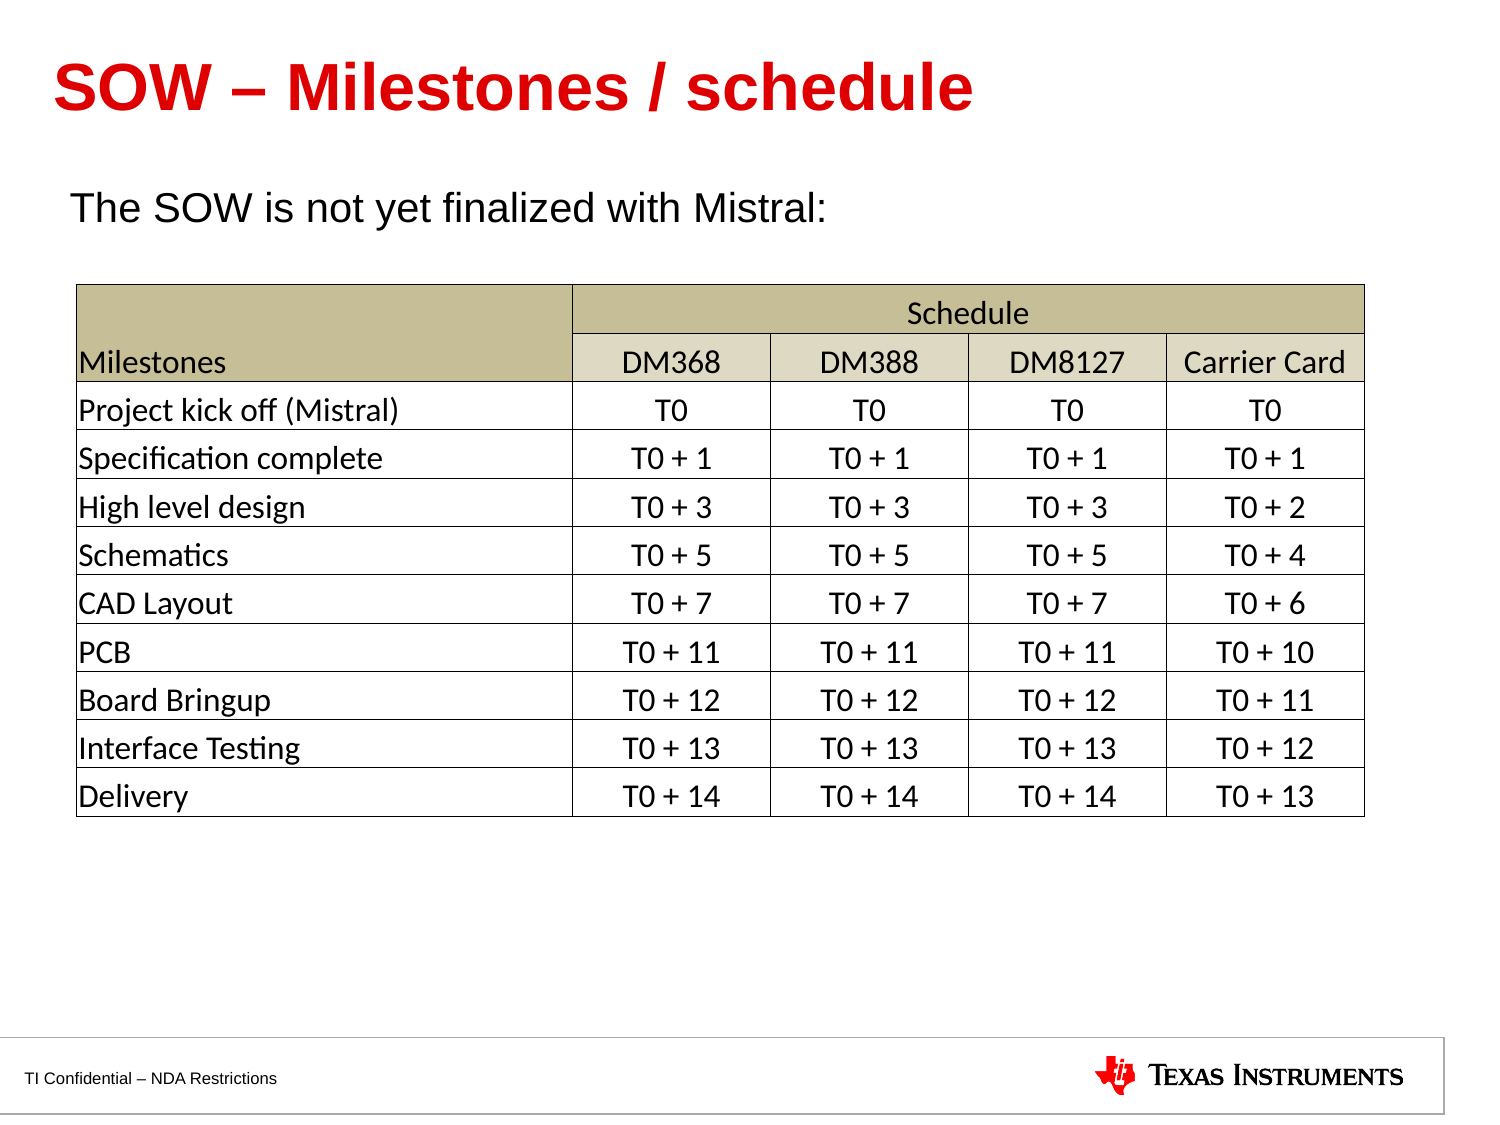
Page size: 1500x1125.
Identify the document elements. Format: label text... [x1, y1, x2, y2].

table_cell T0 + 3 [969, 479, 1166, 526]
table_header Schedule [573, 285, 1364, 333]
table_cell Delivery [77, 768, 572, 816]
table_cell T0 + 3 [771, 479, 968, 526]
table_cell CAD Layout [77, 575, 572, 623]
table_cell DM388 [771, 334, 968, 381]
table_cell Interface Testing [77, 720, 572, 767]
table_cell T0 + 11 [969, 624, 1166, 671]
table_cell T0 + 1 [969, 430, 1166, 478]
list The SOW is not yet finalized with Mistral: [54, 173, 1444, 984]
table_cell T0 + 10 [1167, 624, 1364, 671]
table_cell T0 + 12 [771, 672, 968, 719]
table_cell PCB [77, 624, 572, 671]
table_cell T0 + 1 [573, 430, 770, 478]
table_cell T0 + 13 [573, 720, 770, 767]
table_cell T0 + 7 [771, 575, 968, 623]
title SOW – Milestones / schedule [37, 23, 1426, 158]
table_cell High level design [77, 479, 572, 526]
table_cell Board Bringup [77, 672, 572, 719]
table_cell T0 + 3 [573, 479, 770, 526]
table_cell T0 [573, 382, 770, 429]
table_cell T0 + 2 [1167, 479, 1364, 526]
table_cell T0 + 11 [573, 624, 770, 671]
table_cell Specification complete [77, 430, 572, 478]
table_cell T0 + 14 [771, 768, 968, 816]
table_cell T0 + 11 [771, 624, 968, 671]
table_cell T0 + 14 [573, 768, 770, 816]
table_cell T0 + 1 [771, 430, 968, 478]
table_cell Project kick off (Mistral) [77, 382, 572, 429]
table_cell T0 + 12 [573, 672, 770, 719]
table_cell T0 + 13 [969, 720, 1166, 767]
table_cell T0 + 6 [1167, 575, 1364, 623]
table_cell T0 + 7 [573, 575, 770, 623]
table_cell T0 + 13 [1167, 768, 1364, 816]
table_cell DM368 [573, 334, 770, 381]
table_cell Schematics [77, 527, 572, 574]
table_cell T0 + 5 [573, 527, 770, 574]
table_cell T0 + 7 [969, 575, 1166, 623]
table_cell T0 + 5 [771, 527, 968, 574]
table_cell T0 [771, 382, 968, 429]
table_cell DM8127 [969, 334, 1166, 381]
table_header Milestones [77, 285, 572, 381]
table_cell T0 [1167, 382, 1364, 429]
picture [1095, 1056, 1403, 1095]
table_cell T0 + 12 [1167, 720, 1364, 767]
table_cell T0 [969, 382, 1166, 429]
table_cell T0 + 12 [969, 672, 1166, 719]
table_cell T0 + 1 [1167, 430, 1364, 478]
table_cell T0 + 5 [969, 527, 1166, 574]
table_cell T0 + 4 [1167, 527, 1364, 574]
table_cell T0 + 11 [1167, 672, 1364, 719]
table_cell T0 + 13 [771, 720, 968, 767]
table_cell T0 + 14 [969, 768, 1166, 816]
table_cell Carrier Card [1167, 334, 1364, 381]
